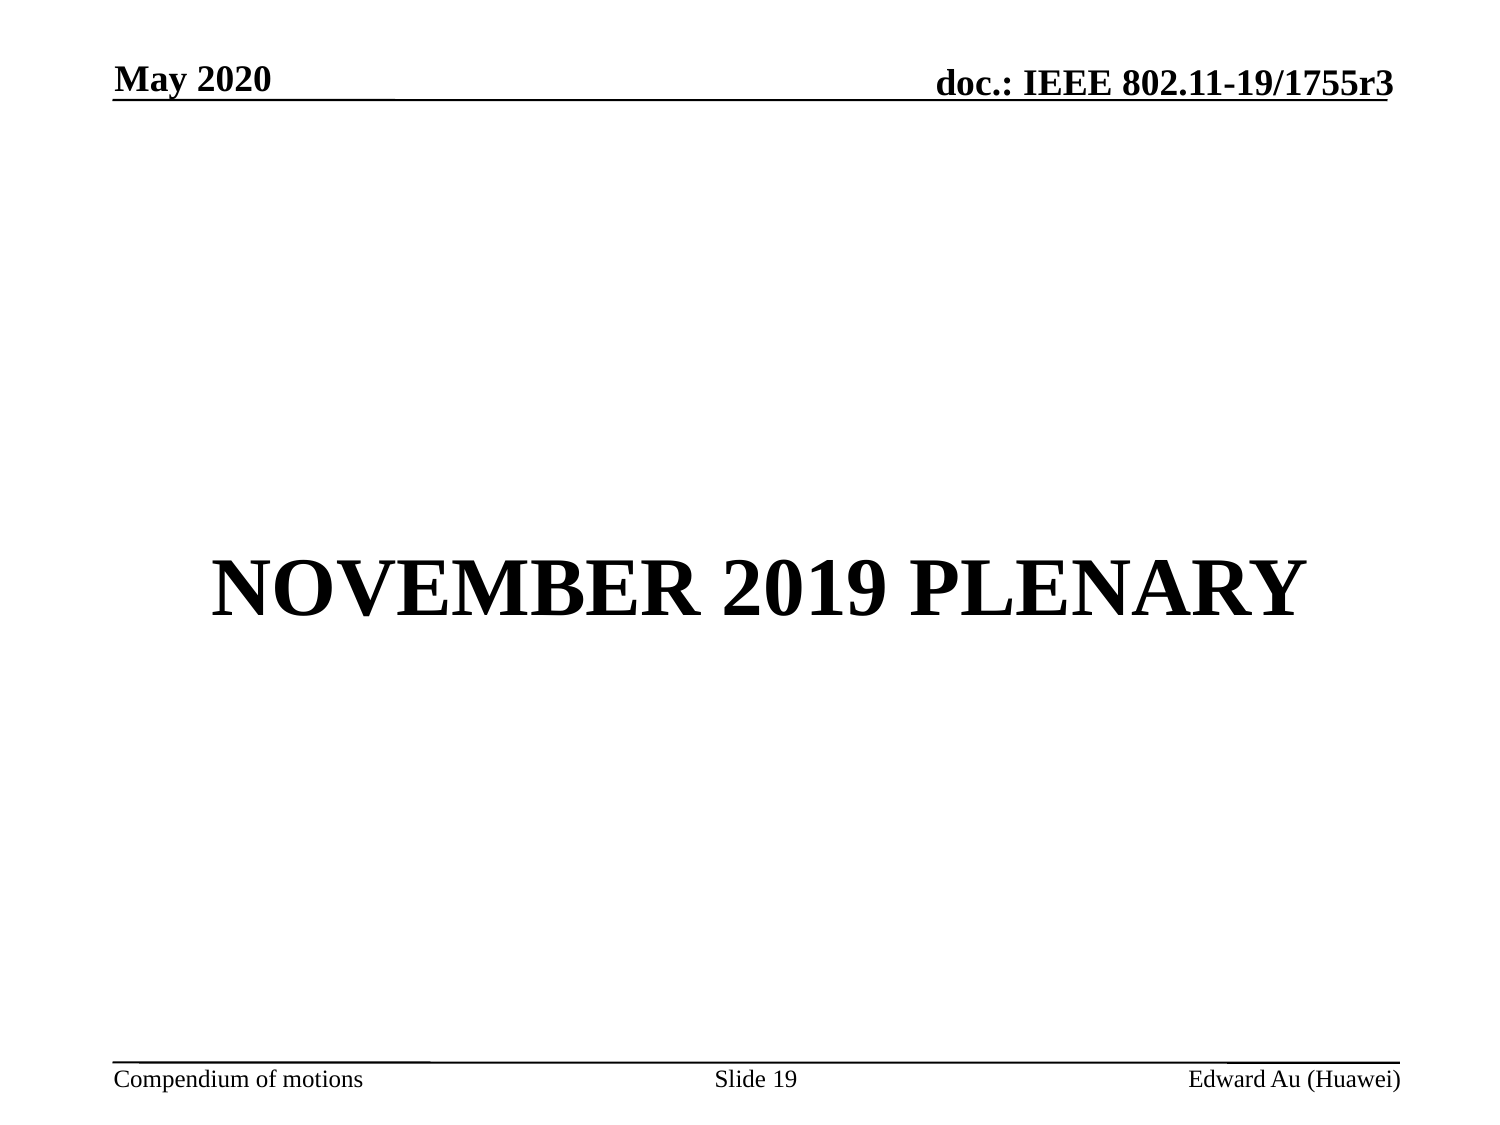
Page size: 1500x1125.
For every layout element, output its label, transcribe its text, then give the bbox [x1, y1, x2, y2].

footer Edward Au (Huawei) [878, 1061, 1402, 1093]
slide_number Slide 19 [712, 1061, 800, 1123]
title NOVEMBER 2019 PLENARY [122, 524, 1398, 701]
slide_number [114, 54, 423, 100]
